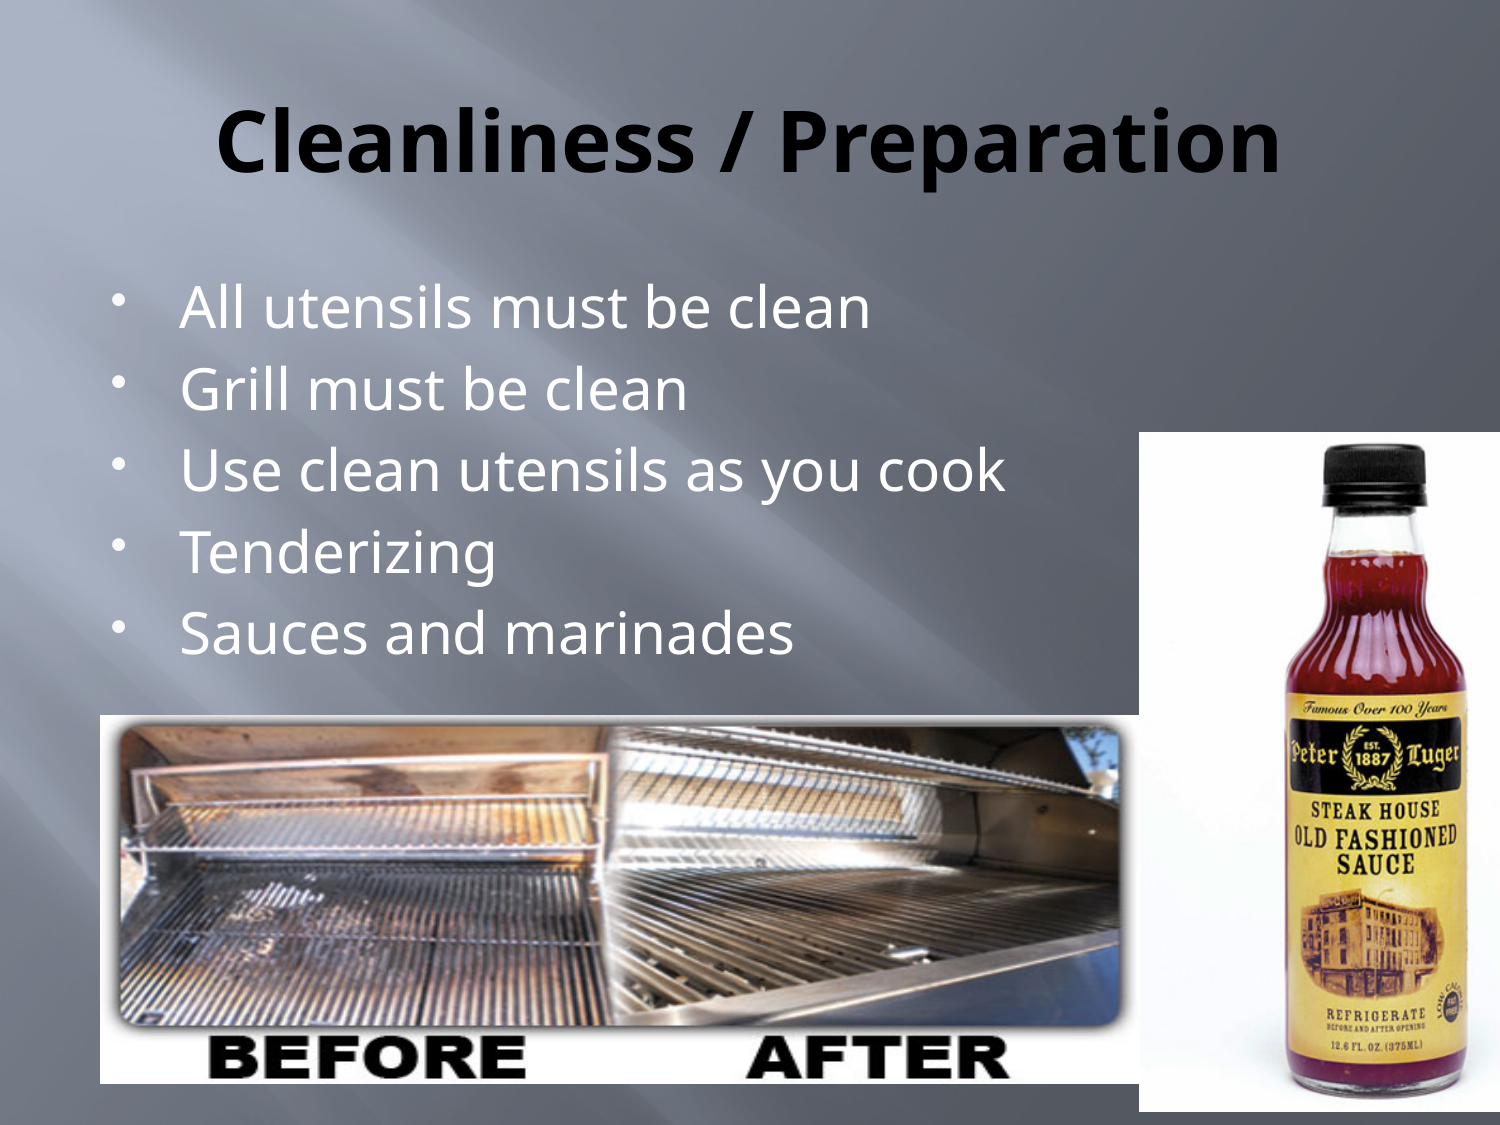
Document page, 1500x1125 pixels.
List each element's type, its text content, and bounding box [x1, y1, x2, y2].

title Cleanliness / Preparation [75, 45, 1425, 233]
picture [100, 432, 1500, 1112]
list All utensils must be clean Grill must be clean Use clean utensils as you cook Tenderizing Sauces and marinades [75, 262, 1425, 1035]
